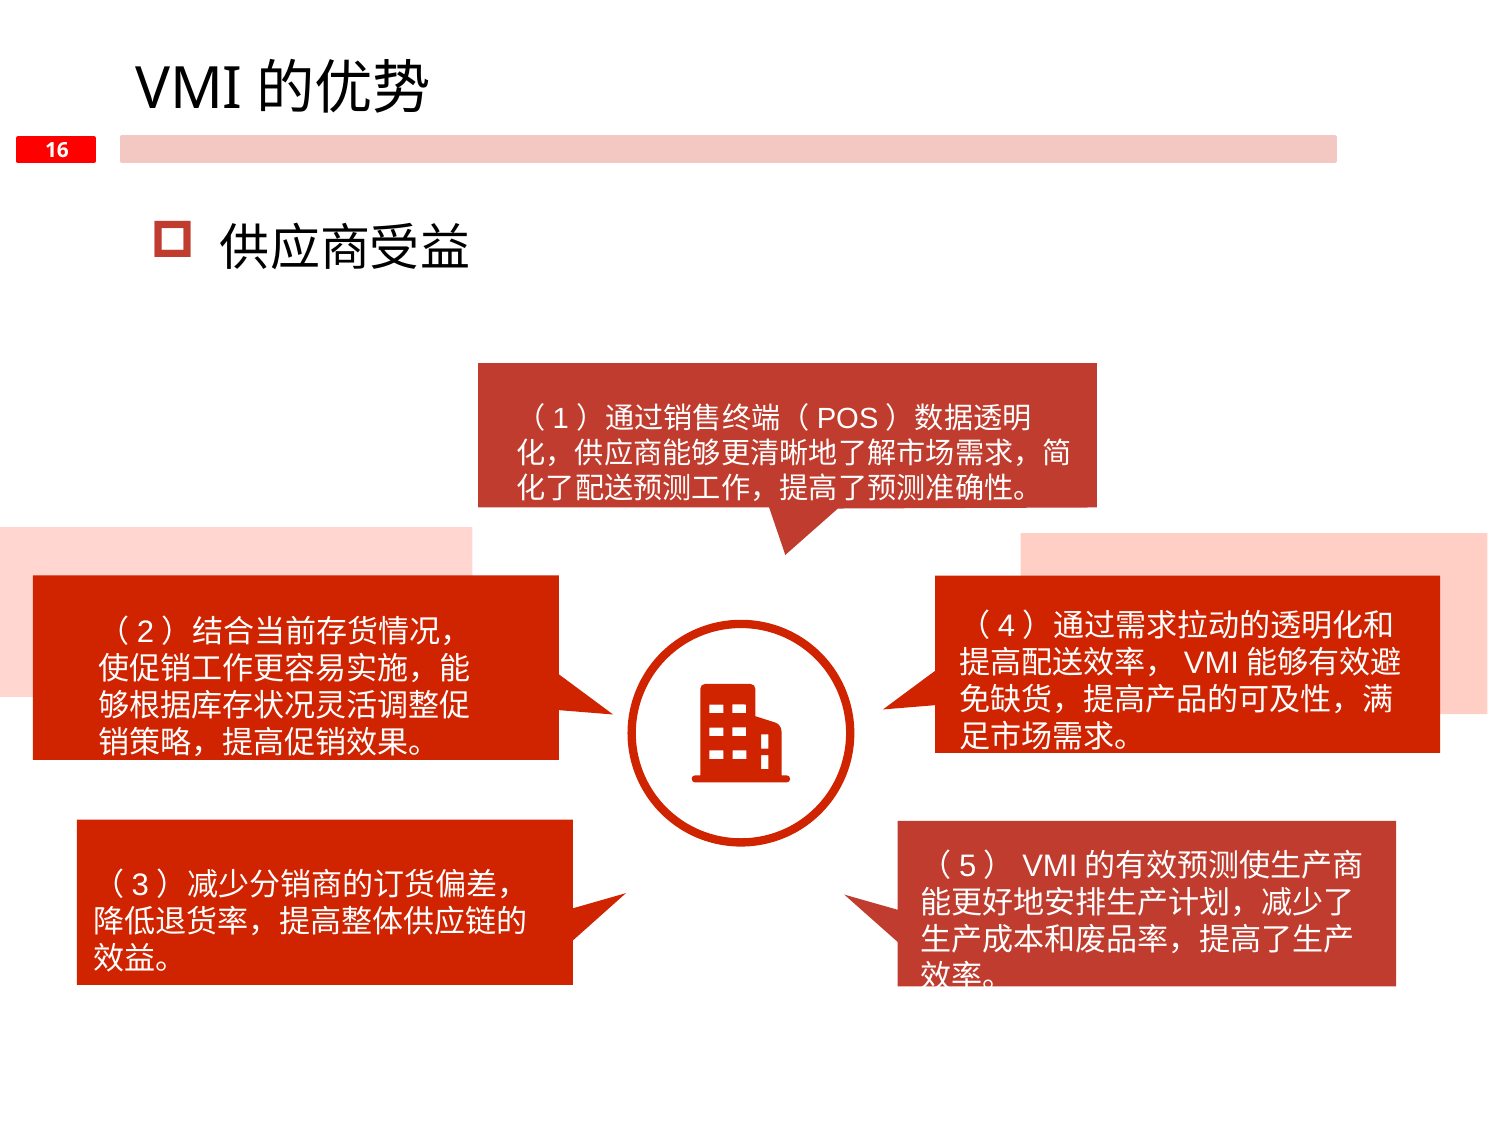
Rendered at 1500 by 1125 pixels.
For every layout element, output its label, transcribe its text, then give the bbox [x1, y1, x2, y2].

text_box （3）减少分销商的订货偏差，降低退货率，提高整体供应链的效益。 [74, 817, 628, 988]
text_box （5）VMI的有效预测使生产商能更好地安排生产计划，减少了生产成本和废品率，提高了生产效率。 [842, 818, 1399, 989]
text_box （2）结合当前存货情况，使促销工作更容易实施，能够根据库存状况灵活调整促销策略，提高促销效果。 [30, 573, 616, 762]
text_box VMI的优势 [120, 42, 446, 128]
text_box [0, 525, 475, 700]
text_box [691, 683, 791, 783]
text_box [629, 621, 853, 845]
text_box （1）通过销售终端（POS）数据透明化，供应商能够更清晰地了解市场需求，简化了配送预测工作，提高了预测准确性。 [476, 361, 1100, 557]
text_box [1018, 530, 1490, 717]
text_box （4）通过需求拉动的透明化和提高配送效率，VMI能够有效避免缺货，提高产品的可及性，满足市场需求。 [881, 573, 1443, 756]
text_box [17, 129, 97, 189]
text_box 供应商受益 [135, 207, 1120, 302]
